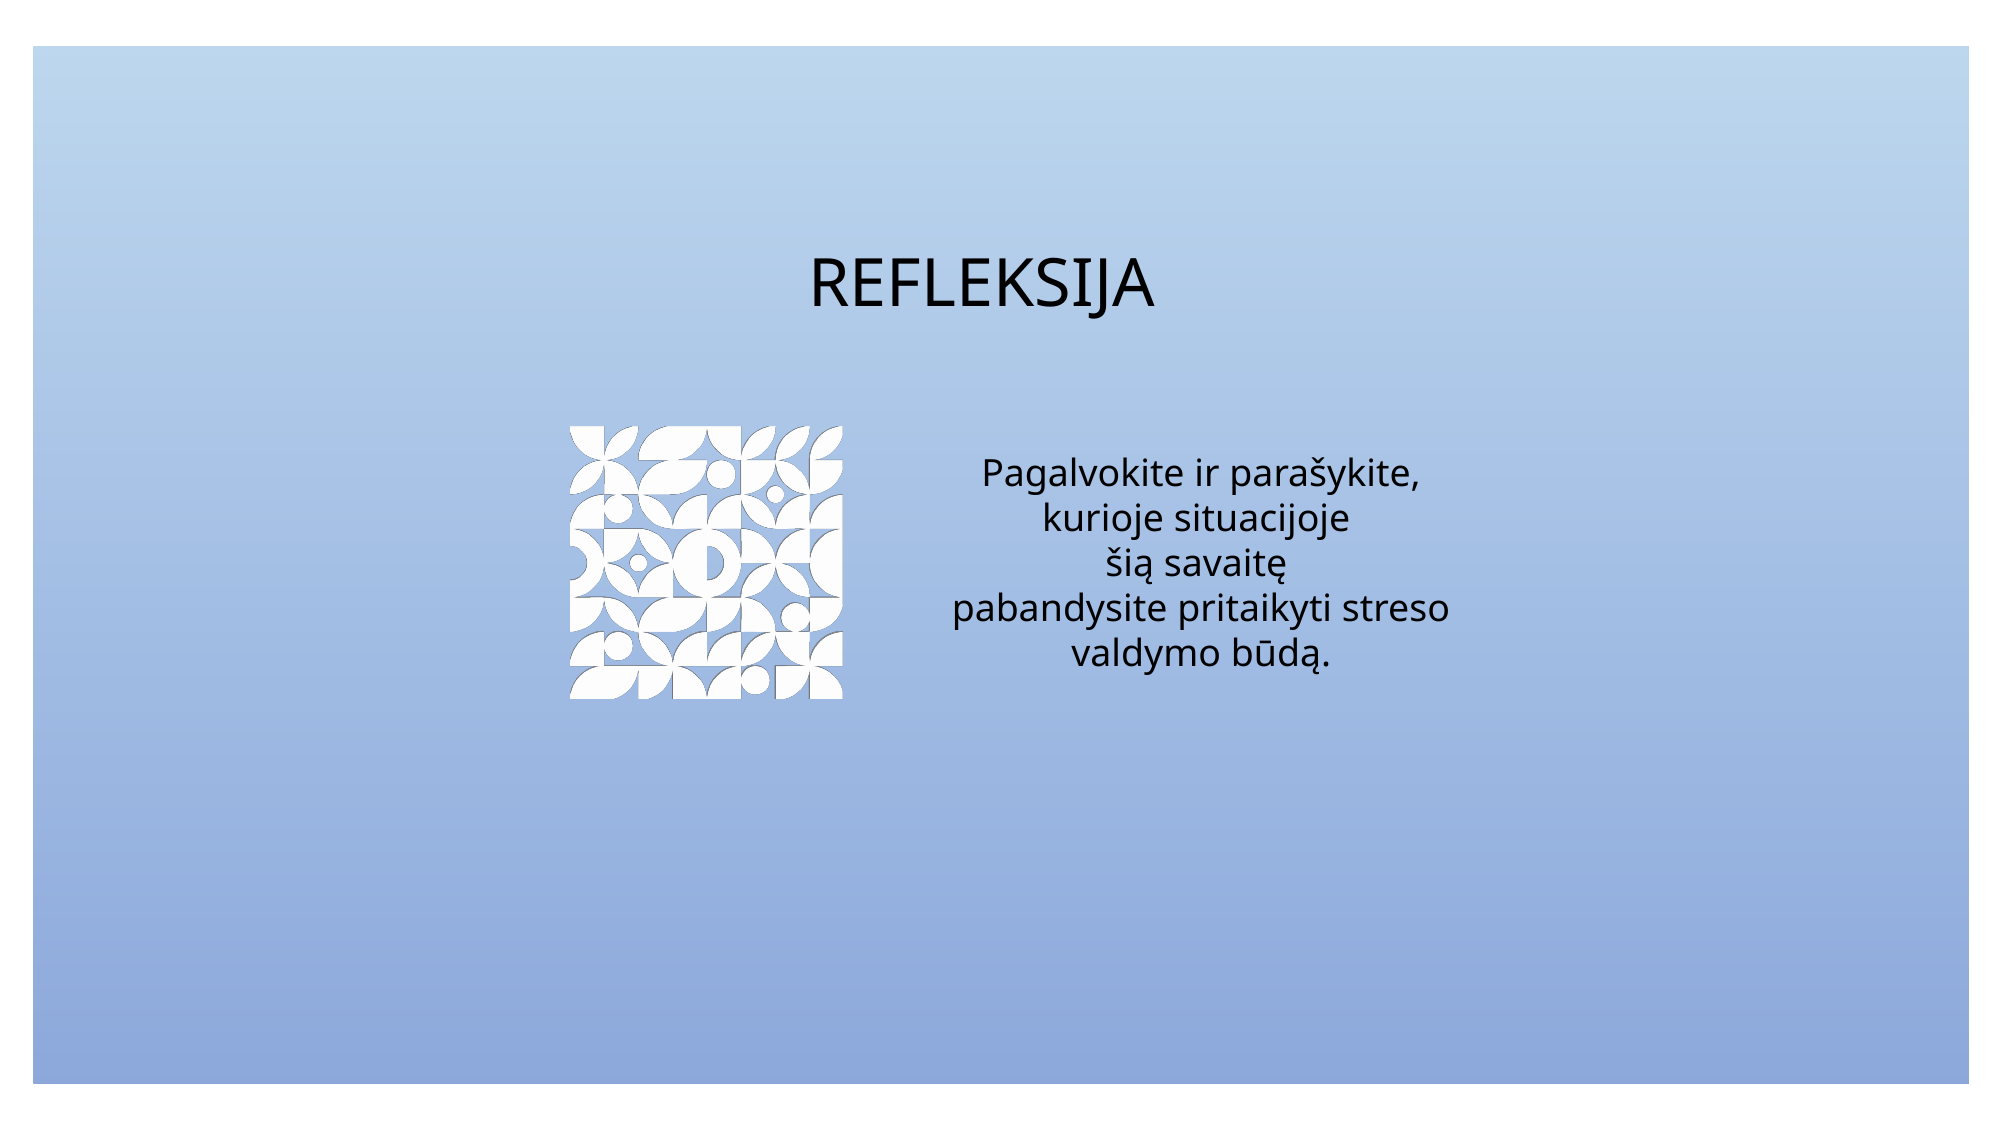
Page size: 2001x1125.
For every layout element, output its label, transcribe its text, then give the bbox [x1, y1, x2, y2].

text_box Pagalvokite ir parašykite, kurioje situacijoje šią savaitę pabandysite pritaikyti streso valdymo būdą. [928, 441, 1474, 681]
text_box Refleksija [800, 231, 1164, 327]
picture [569, 426, 843, 699]
text_box [33, 46, 1969, 1084]
